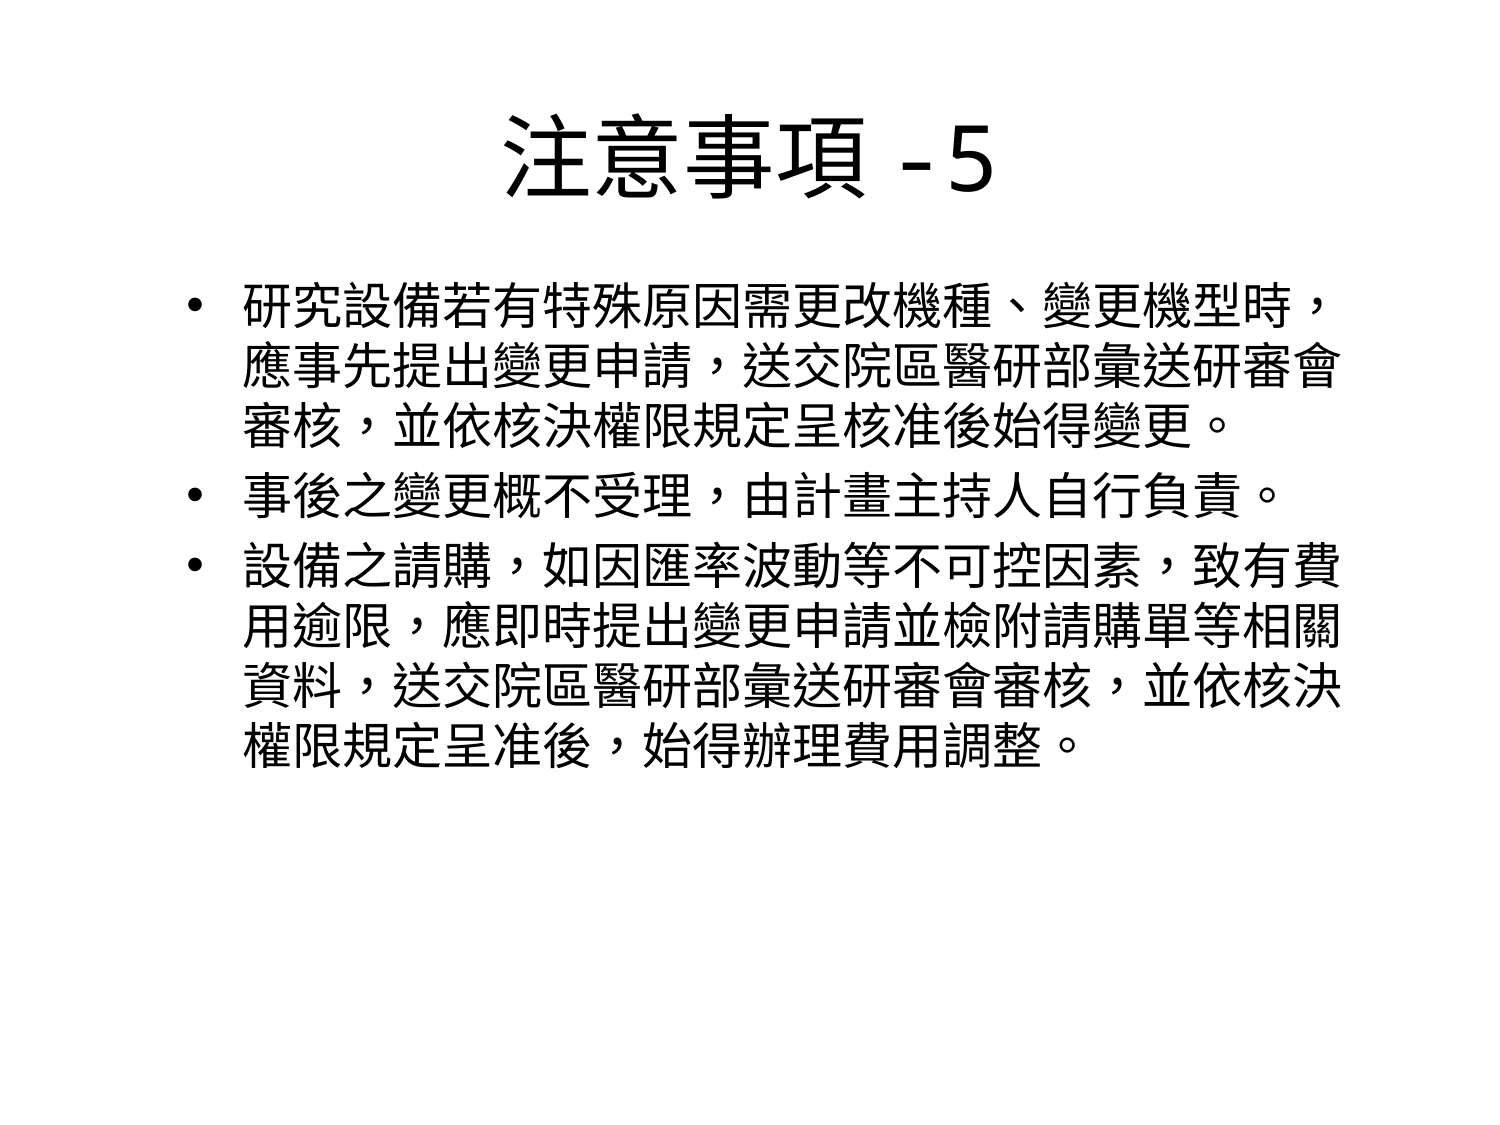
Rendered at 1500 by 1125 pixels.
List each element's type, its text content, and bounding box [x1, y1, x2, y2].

subtitle 研究設備若有特殊原因需更改機種、變更機型時，應事先提出變更申請，送交院區醫研部彙送研審會審核，並依核決權限規定呈核准後始得變更。 事後之變更概不受理，由計畫主持人自行負責。 設備之請購，如因匯率波動等不可控因素，致有費用逾限，應即時提出變更申請並檢附請購單等相關資料，送交院區醫研部彙送研審會審核，並依核決權限規定呈准後，始得辦理費用調整。 [171, 267, 1400, 1035]
title 注意事項-5 [112, 66, 1388, 244]
